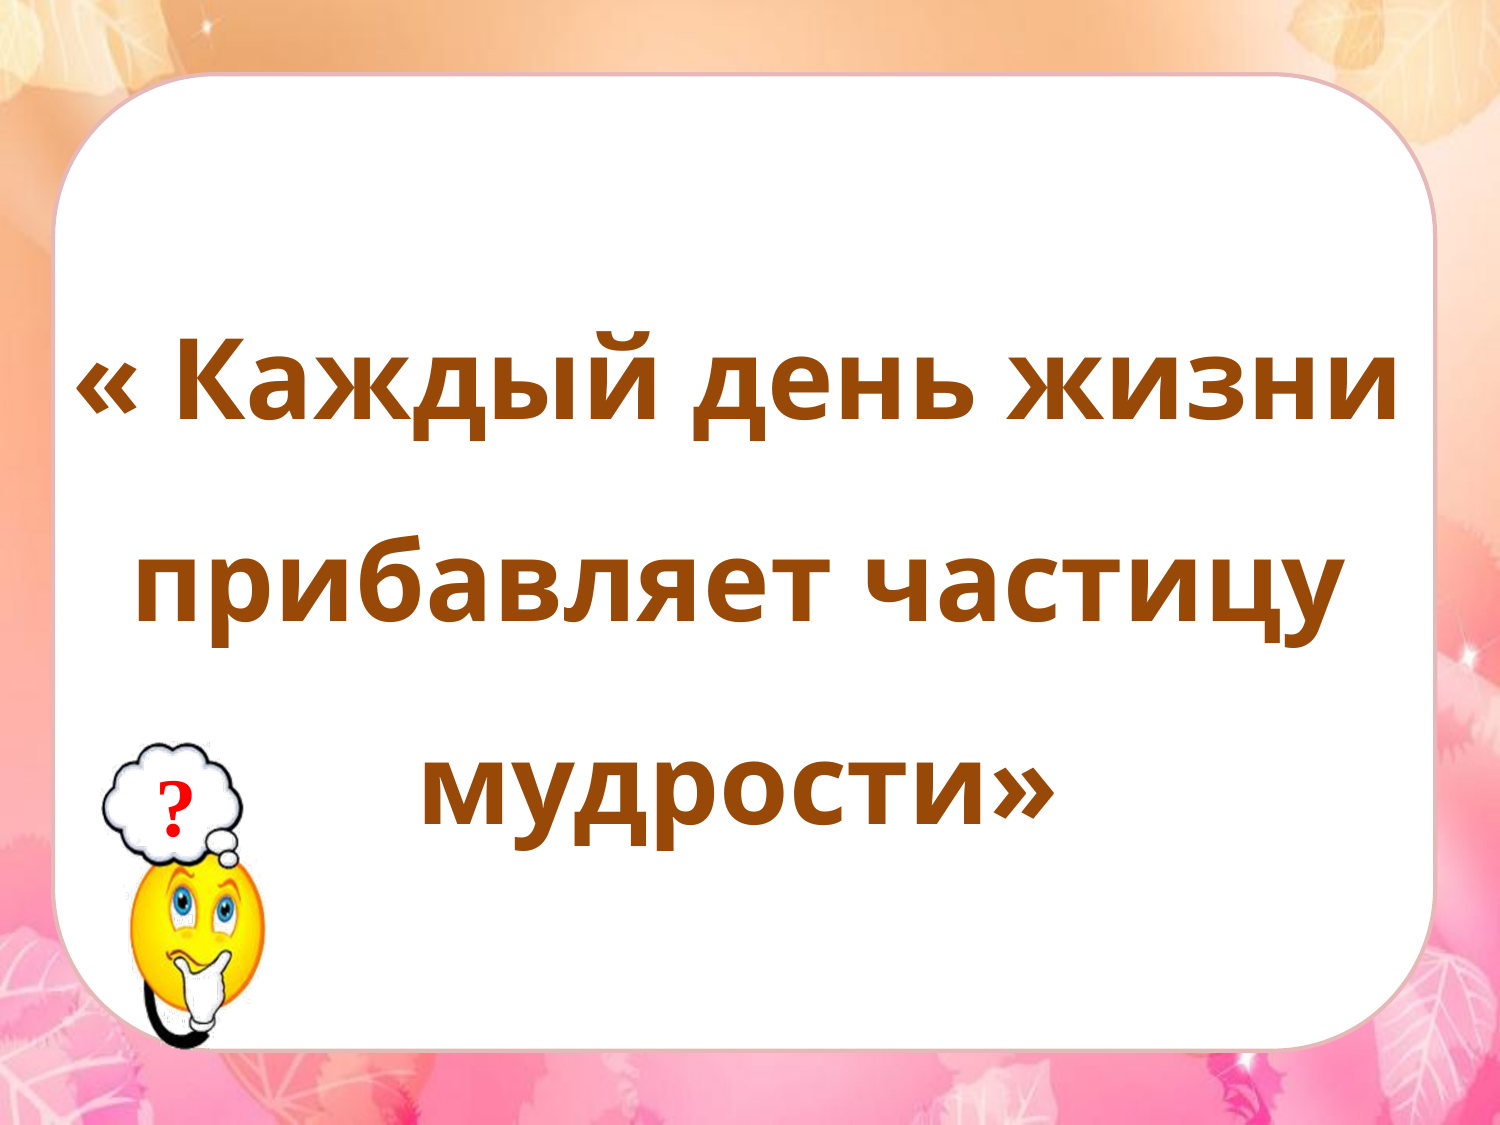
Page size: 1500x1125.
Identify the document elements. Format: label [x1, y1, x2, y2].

text_box [0, 0, 1500, 1125]
picture [100, 741, 267, 1051]
